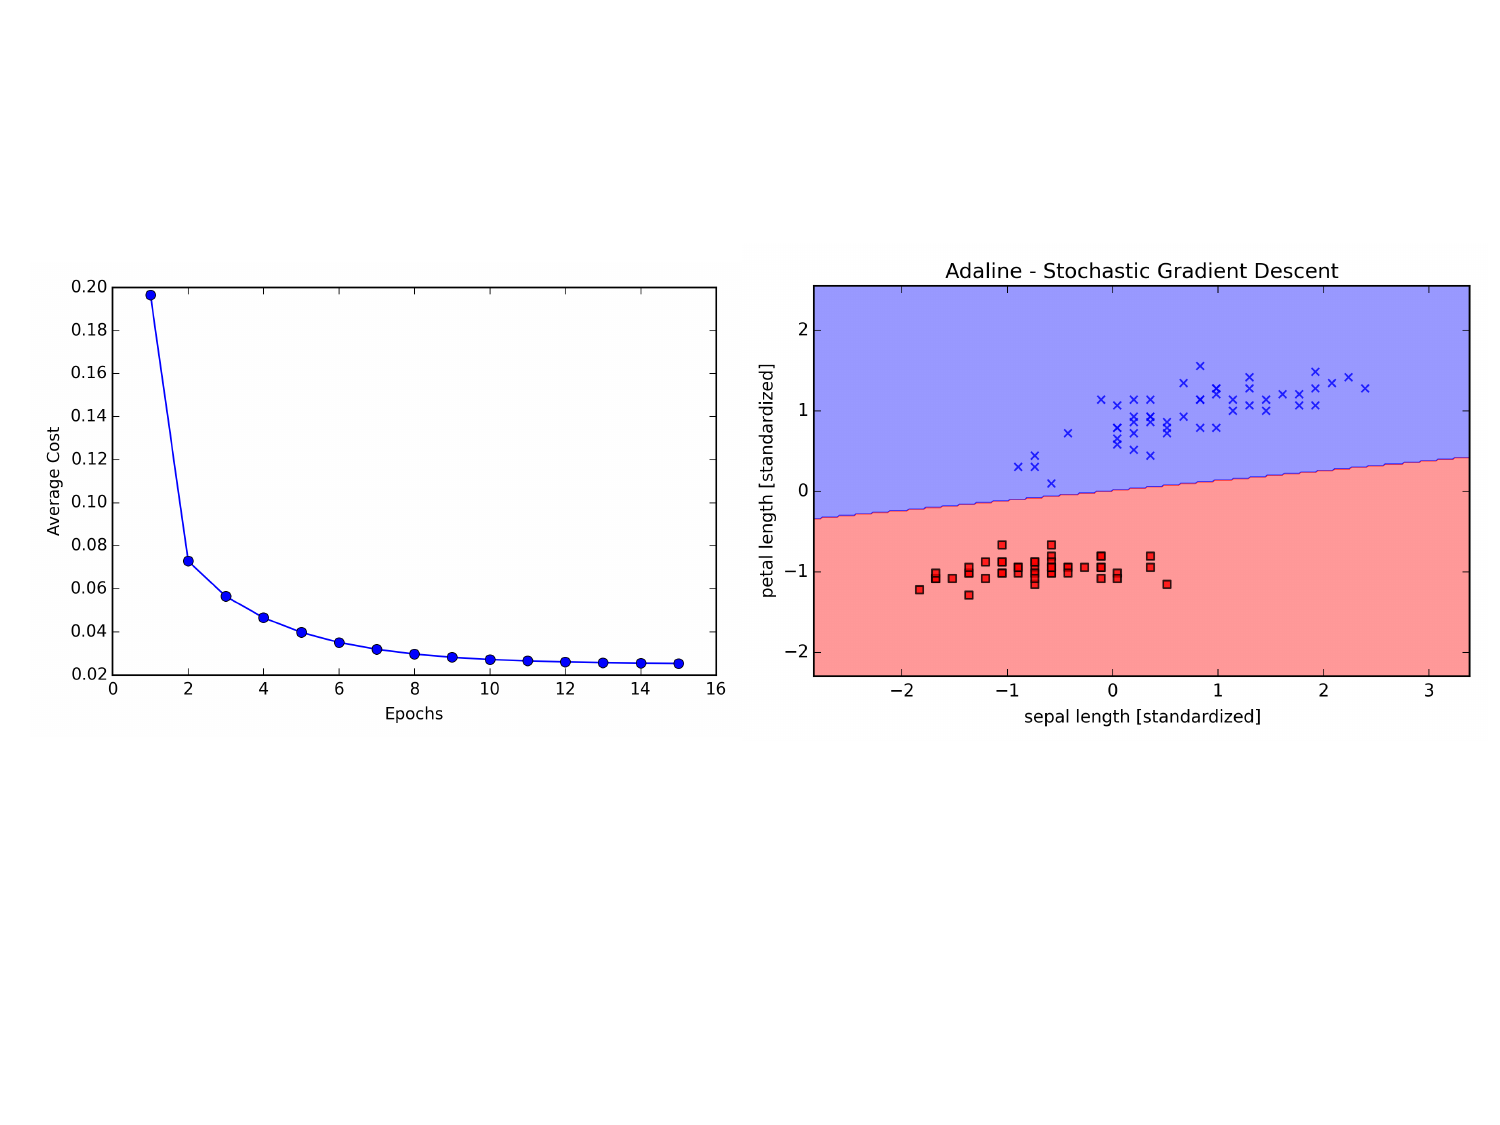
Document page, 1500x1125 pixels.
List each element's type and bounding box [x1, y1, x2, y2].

picture [30, 243, 1488, 741]
